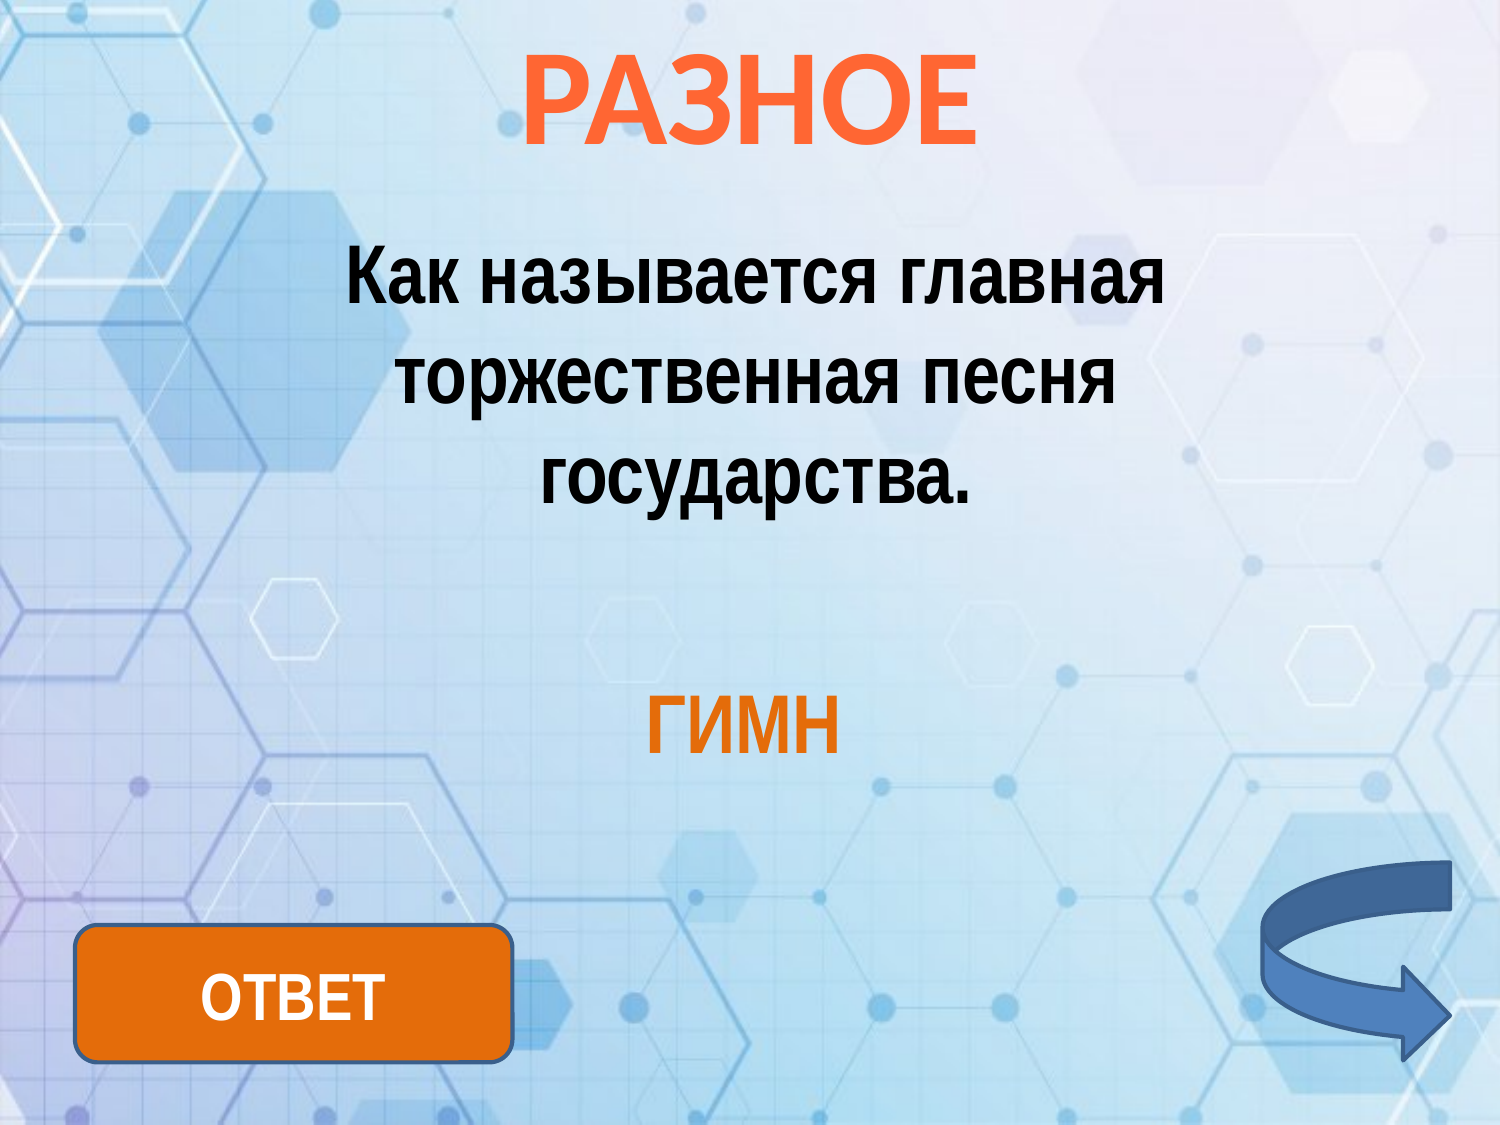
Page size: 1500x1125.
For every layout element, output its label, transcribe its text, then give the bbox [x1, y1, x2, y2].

picture [0, 180, 1500, 1125]
text_box РАЗНОЕ [0, 0, 1500, 180]
text_box Как называется главная торжественная песня государства. [162, 212, 1350, 608]
text_box ОТВЕТ [72, 922, 515, 1065]
text_box ГИМН [275, 662, 1213, 778]
text_box [1260, 860, 1453, 1063]
